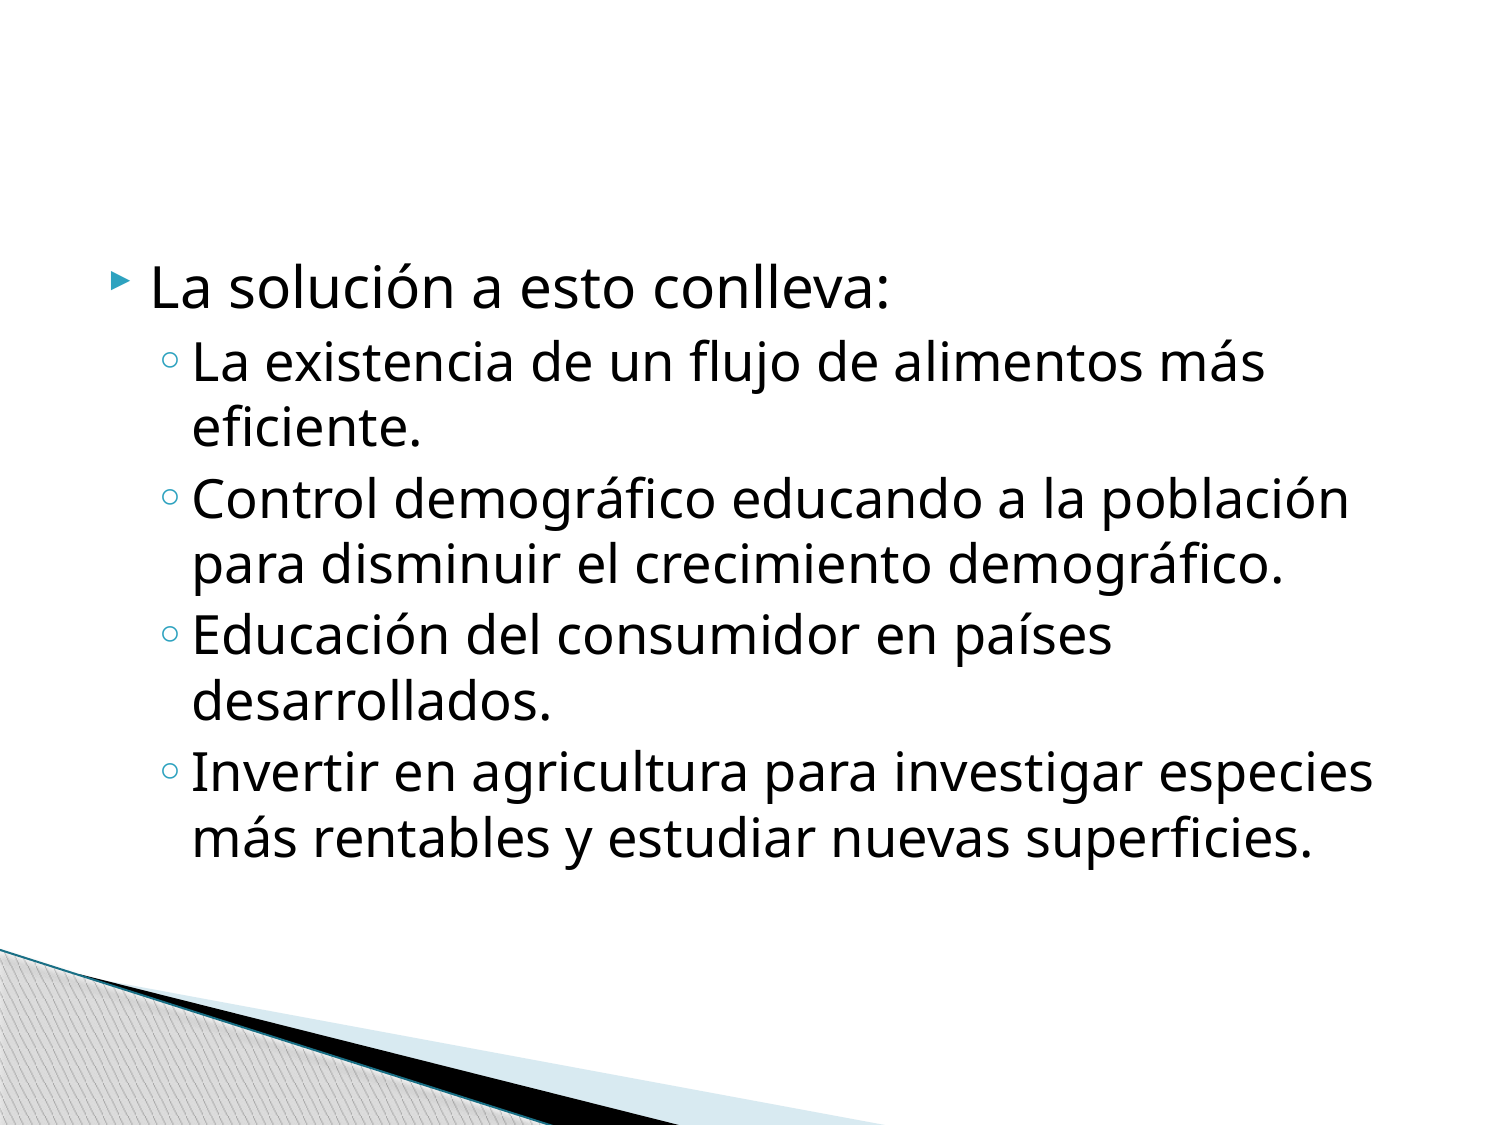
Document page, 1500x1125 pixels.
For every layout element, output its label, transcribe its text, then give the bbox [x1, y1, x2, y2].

list La solución a esto conlleva: La existencia de un flujo de alimentos más eficiente. Control demográfico educando a la población para disminuir el crecimiento demográfico. Educación del consumidor en países desarrollados. Invertir en agricultura para investigar especies más rentables y estudiar nuevas superficies. [75, 243, 1425, 986]
